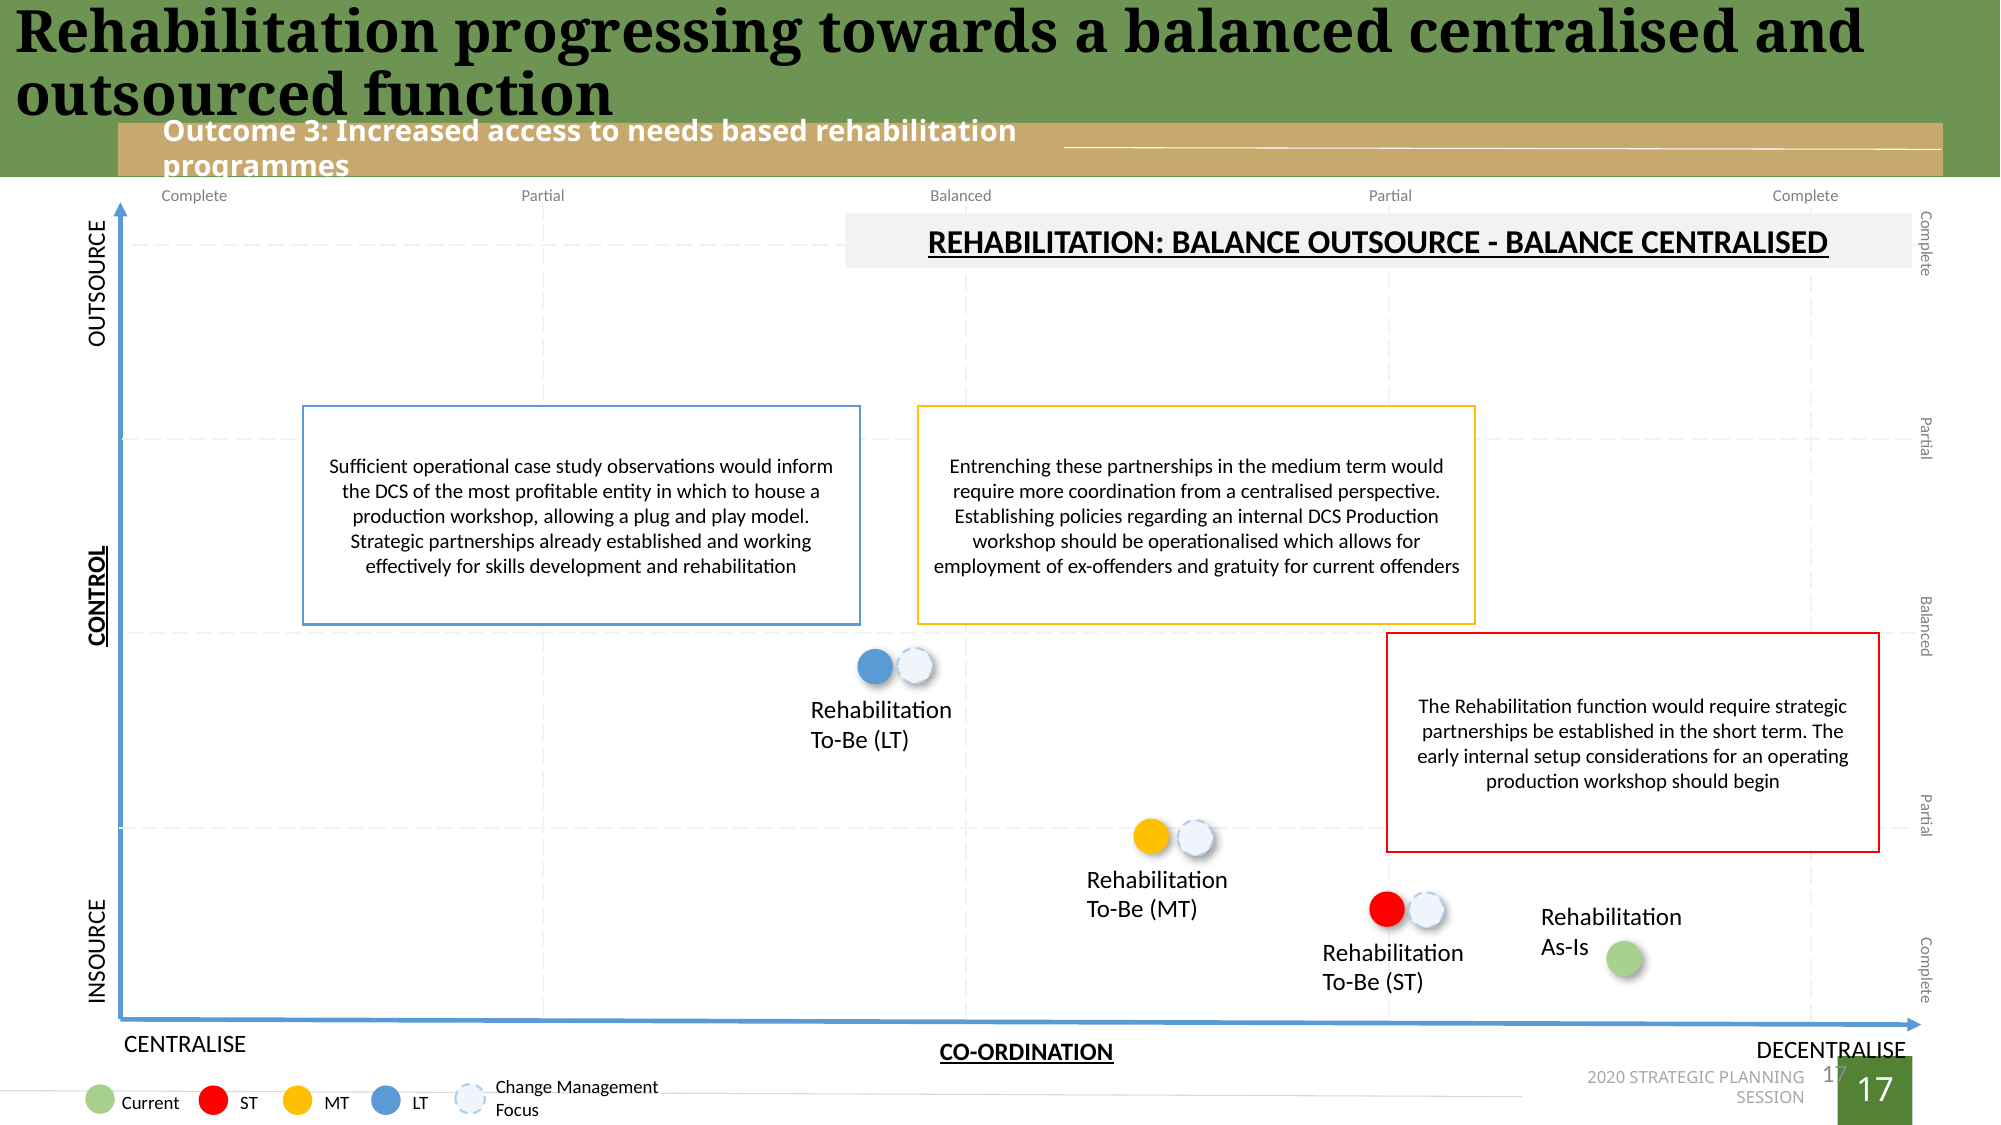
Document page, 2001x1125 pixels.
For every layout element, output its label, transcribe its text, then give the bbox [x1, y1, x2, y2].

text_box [109, 1021, 1922, 1078]
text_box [198, 1083, 282, 1121]
slide_number 17 [1412, 1078, 1863, 1103]
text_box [1511, 578, 2000, 638]
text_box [115, 168, 1863, 223]
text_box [119, 202, 1921, 1024]
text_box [455, 1078, 680, 1116]
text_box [85, 1080, 209, 1124]
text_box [282, 1083, 371, 1121]
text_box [371, 1083, 536, 1121]
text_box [918, 405, 1476, 921]
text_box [1307, 633, 1880, 994]
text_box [68, 191, 119, 1020]
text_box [302, 406, 985, 751]
title Rehabilitation progressing towards a balanced centralised and outsourced function [0, 0, 2000, 139]
